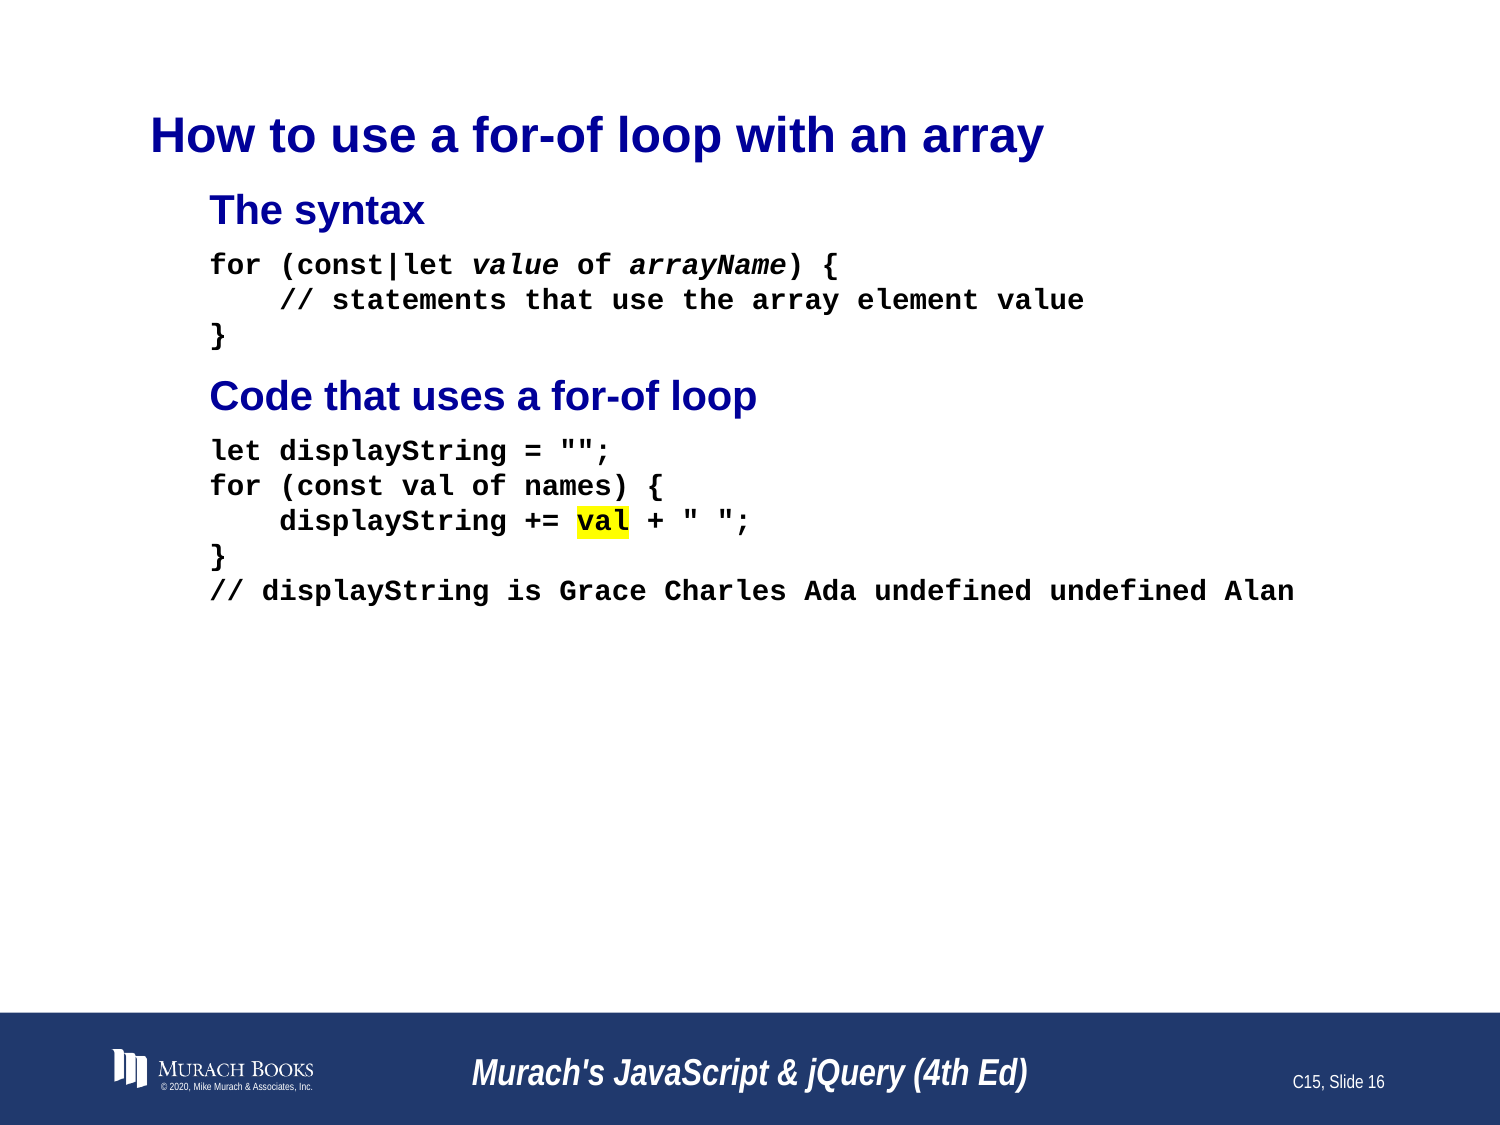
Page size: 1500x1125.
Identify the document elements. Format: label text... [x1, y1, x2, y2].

title How to use a for-of loop with an array [150, 102, 1350, 164]
list The syntax for (const|let value of arrayName) { // statements that use the array element value } Code that uses a for-of loop let displayString = ""; for (const val of names) { displayString += val + " "; } // displayString is Grace Charles Ada undefined undefined Alan [137, 174, 1350, 975]
slide_number Murach's JavaScript & jQuery (4th Ed) [463, 1025, 1050, 1100]
slide_number C15, Slide 16 [1087, 1025, 1400, 1100]
footer © 2020, Mike Murach & Associates, Inc. [12, 1025, 463, 1100]
